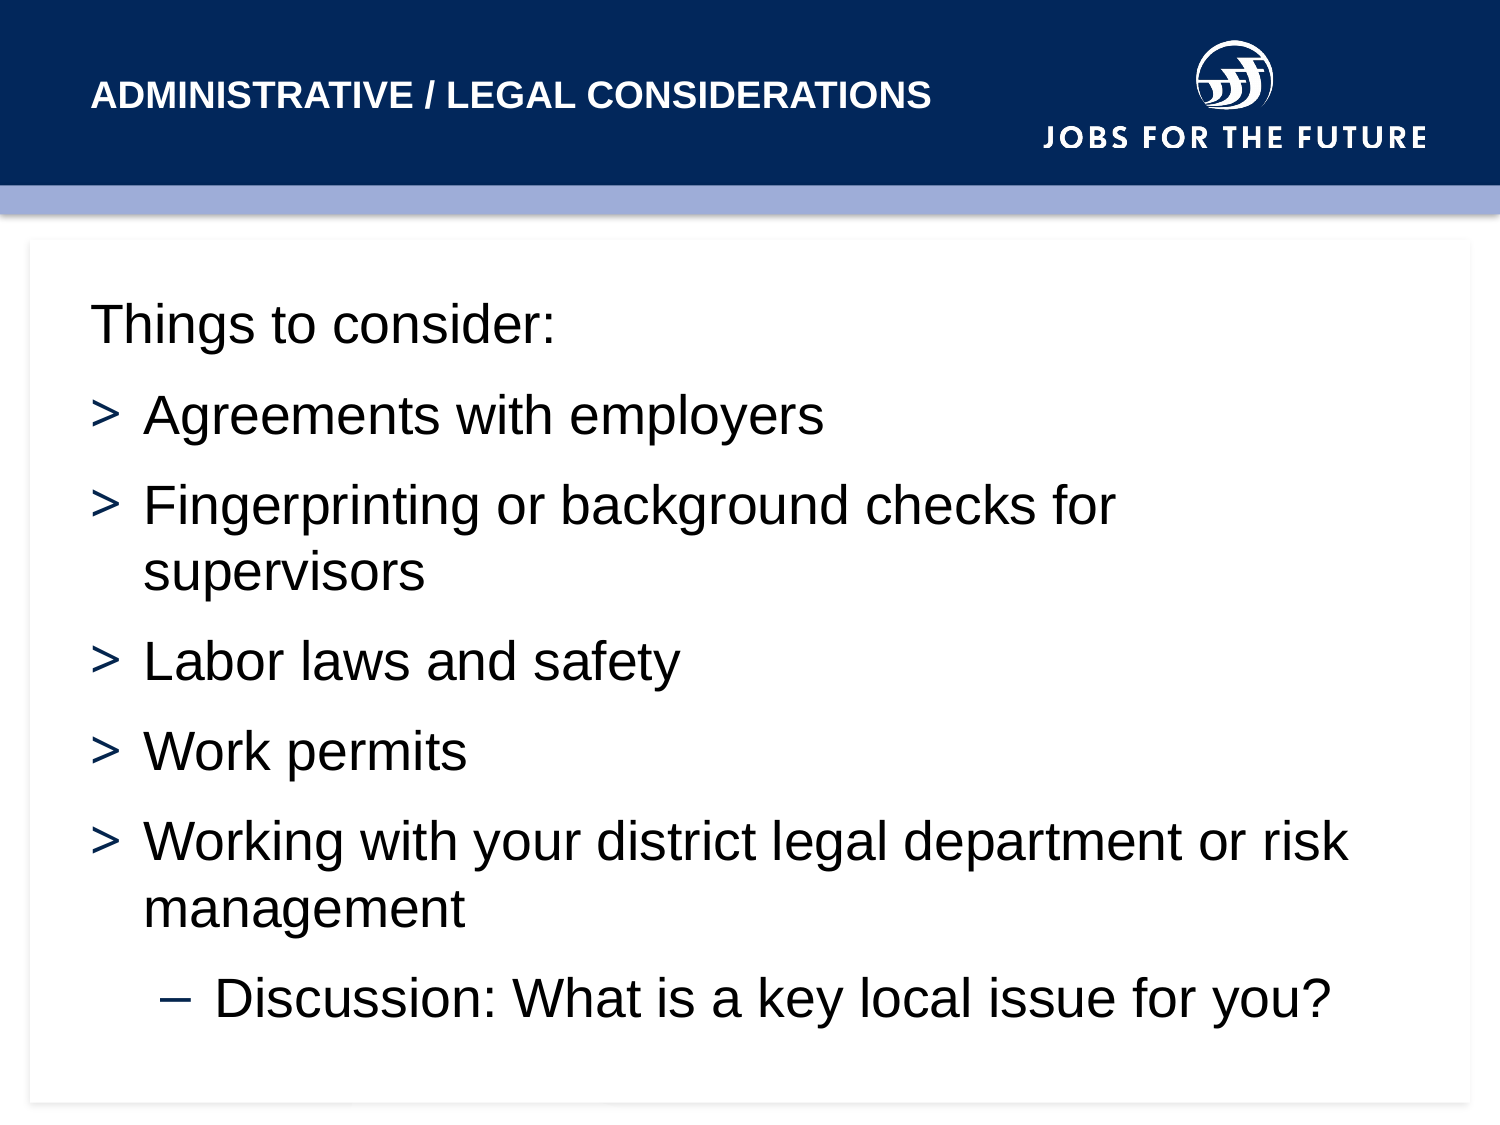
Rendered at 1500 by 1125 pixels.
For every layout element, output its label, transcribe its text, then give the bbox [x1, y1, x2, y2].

list Things to consider: Agreements with employers Fingerprinting or background checks for supervisors Labor laws and safety Work permits Working with your district legal department or risk management Discussion: What is a key local issue for you? [75, 281, 1425, 1041]
title Administrative / legal considerations [75, 45, 1013, 188]
